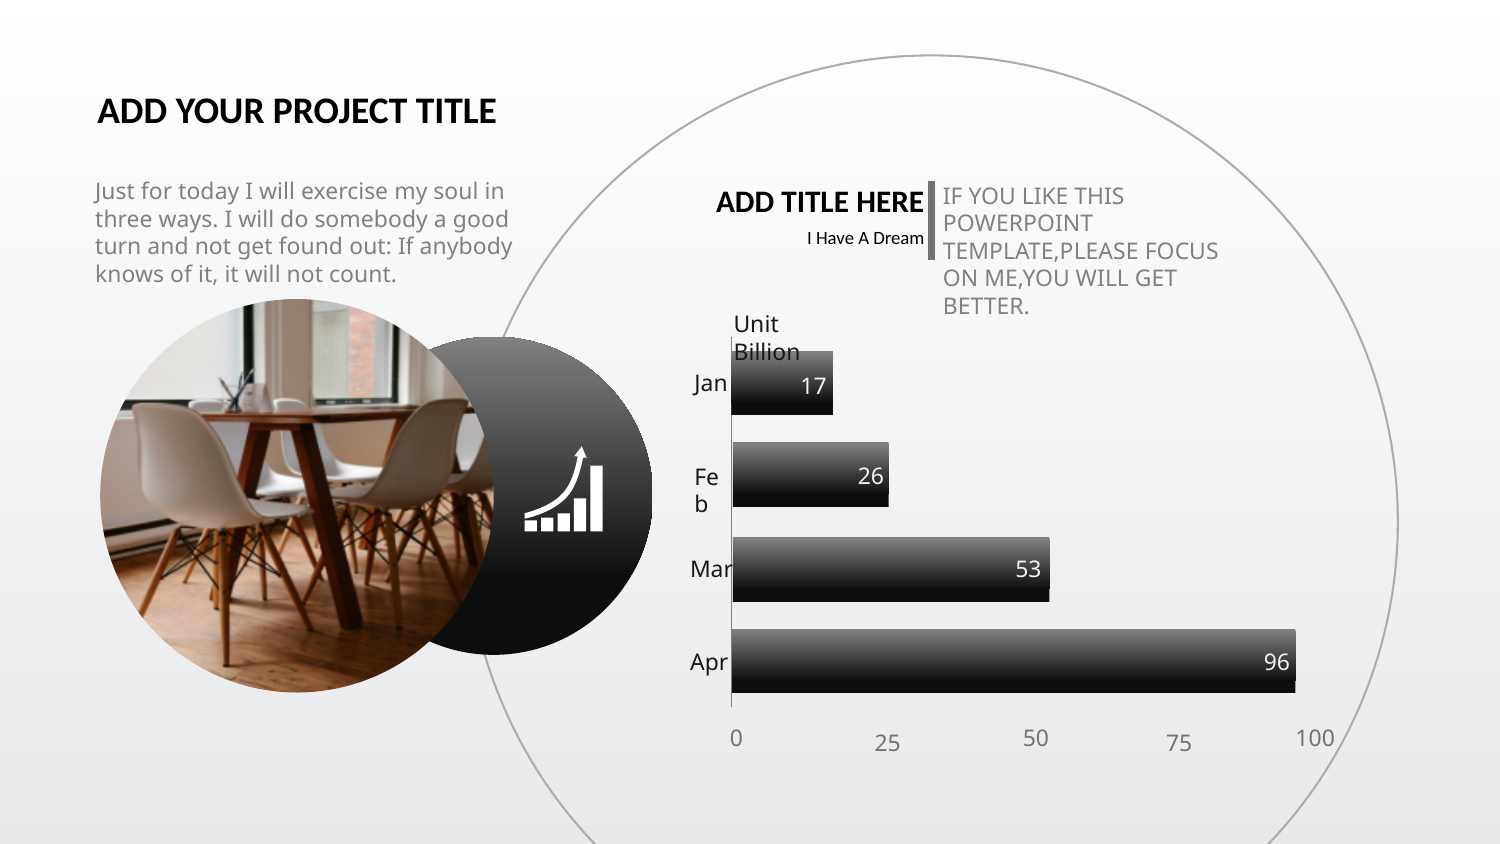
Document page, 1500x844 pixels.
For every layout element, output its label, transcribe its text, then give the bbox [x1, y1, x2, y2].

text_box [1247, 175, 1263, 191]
text_box [524, 520, 537, 532]
text_box [557, 513, 570, 532]
text_box [590, 465, 603, 532]
text_box [573, 498, 587, 532]
text_box [99, 298, 495, 694]
text_box [430, 335, 654, 656]
text_box ADD YOUR PROJECT TITLE [85, 80, 509, 137]
text_box [524, 446, 587, 519]
text_box Just for today I will exercise my soul in three ways. I will do somebody a good turn and not get found out: If anybody knows of it, it will not count. [83, 171, 530, 293]
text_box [715, 715, 1348, 764]
text_box [541, 517, 554, 532]
text_box [484, 54, 1399, 844]
